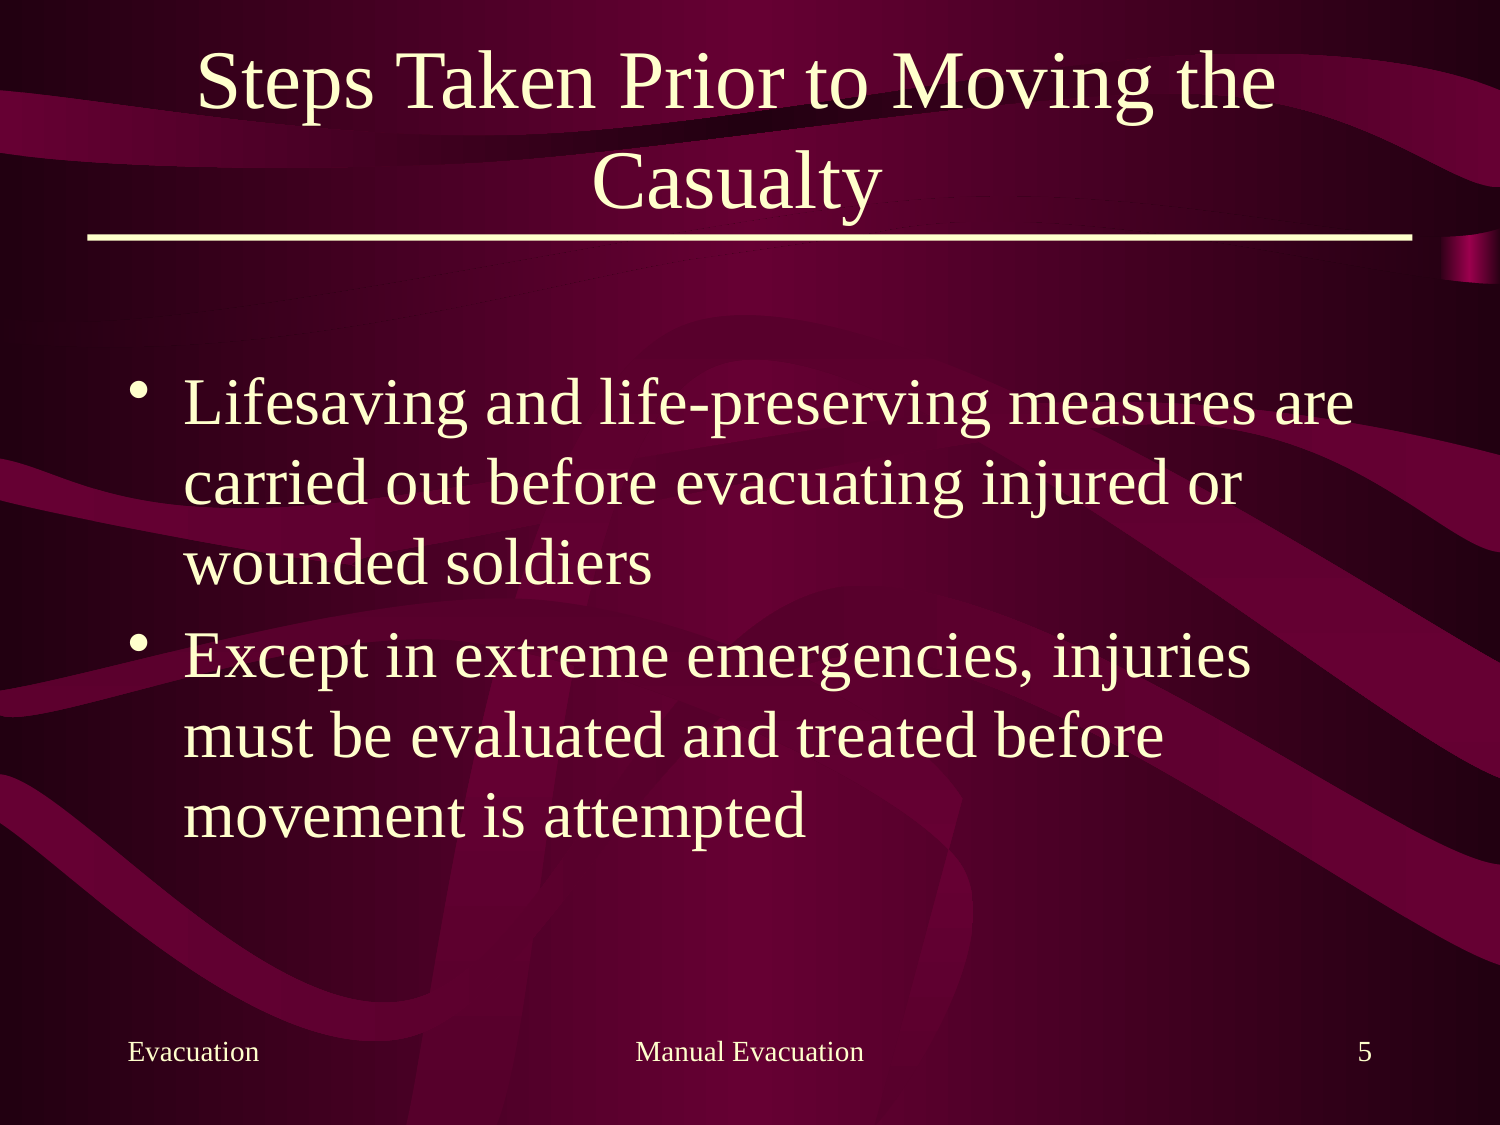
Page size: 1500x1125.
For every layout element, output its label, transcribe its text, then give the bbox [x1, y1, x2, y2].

list Lifesaving and life-preserving measures are carried out before evacuating injured or wounded soldiers Except in extreme emergencies, injuries must be evaluated and treated before movement is attempted [112, 350, 1388, 1000]
footer Manual Evacuation [512, 1025, 988, 1100]
slide_number Evacuation [112, 1025, 425, 1100]
slide_number 5 [1074, 1025, 1388, 1100]
title Steps Taken Prior to Moving the Casualty [99, 238, 1375, 250]
title Steps Taken Prior to Moving the Casualty [99, 0, 1375, 237]
